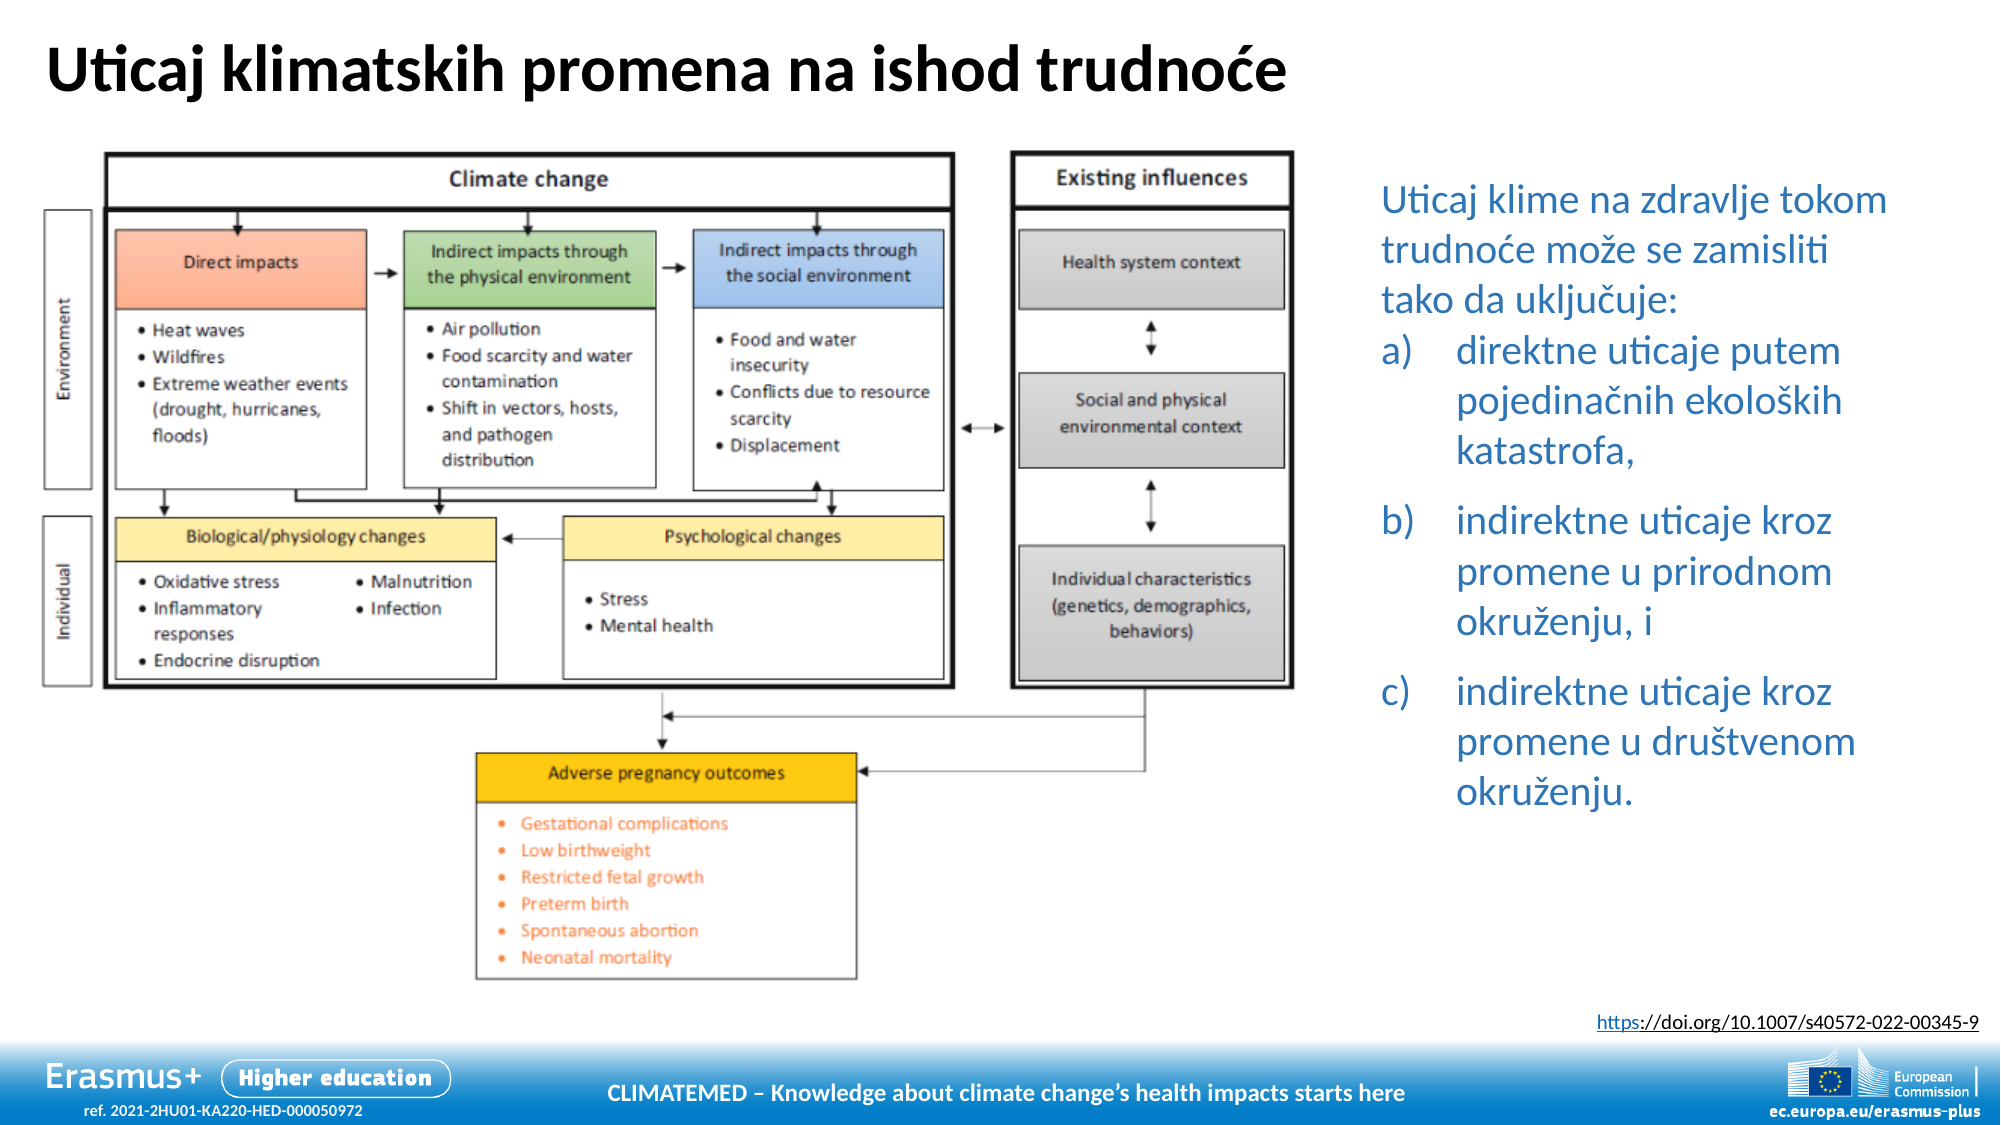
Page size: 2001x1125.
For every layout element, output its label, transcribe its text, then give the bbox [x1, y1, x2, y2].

title Uticaj klimatskih promena na ishod trudnoće [31, 25, 1984, 116]
picture [0, 128, 2000, 1125]
text_box Uticaj klime na zdravlje tokom trudnoće može se zamisliti tako da uključuje: direktne uticaje putem pojedinačnih ekoloških katastrofa, indirektne uticaje kroz promene u prirodnom okruženju, i indirektne uticaje kroz promene u društvenom okruženju. [1366, 164, 1918, 822]
text_box https://doi.org/10.1007/s40572-022-00345-9 [1182, 996, 2000, 1042]
